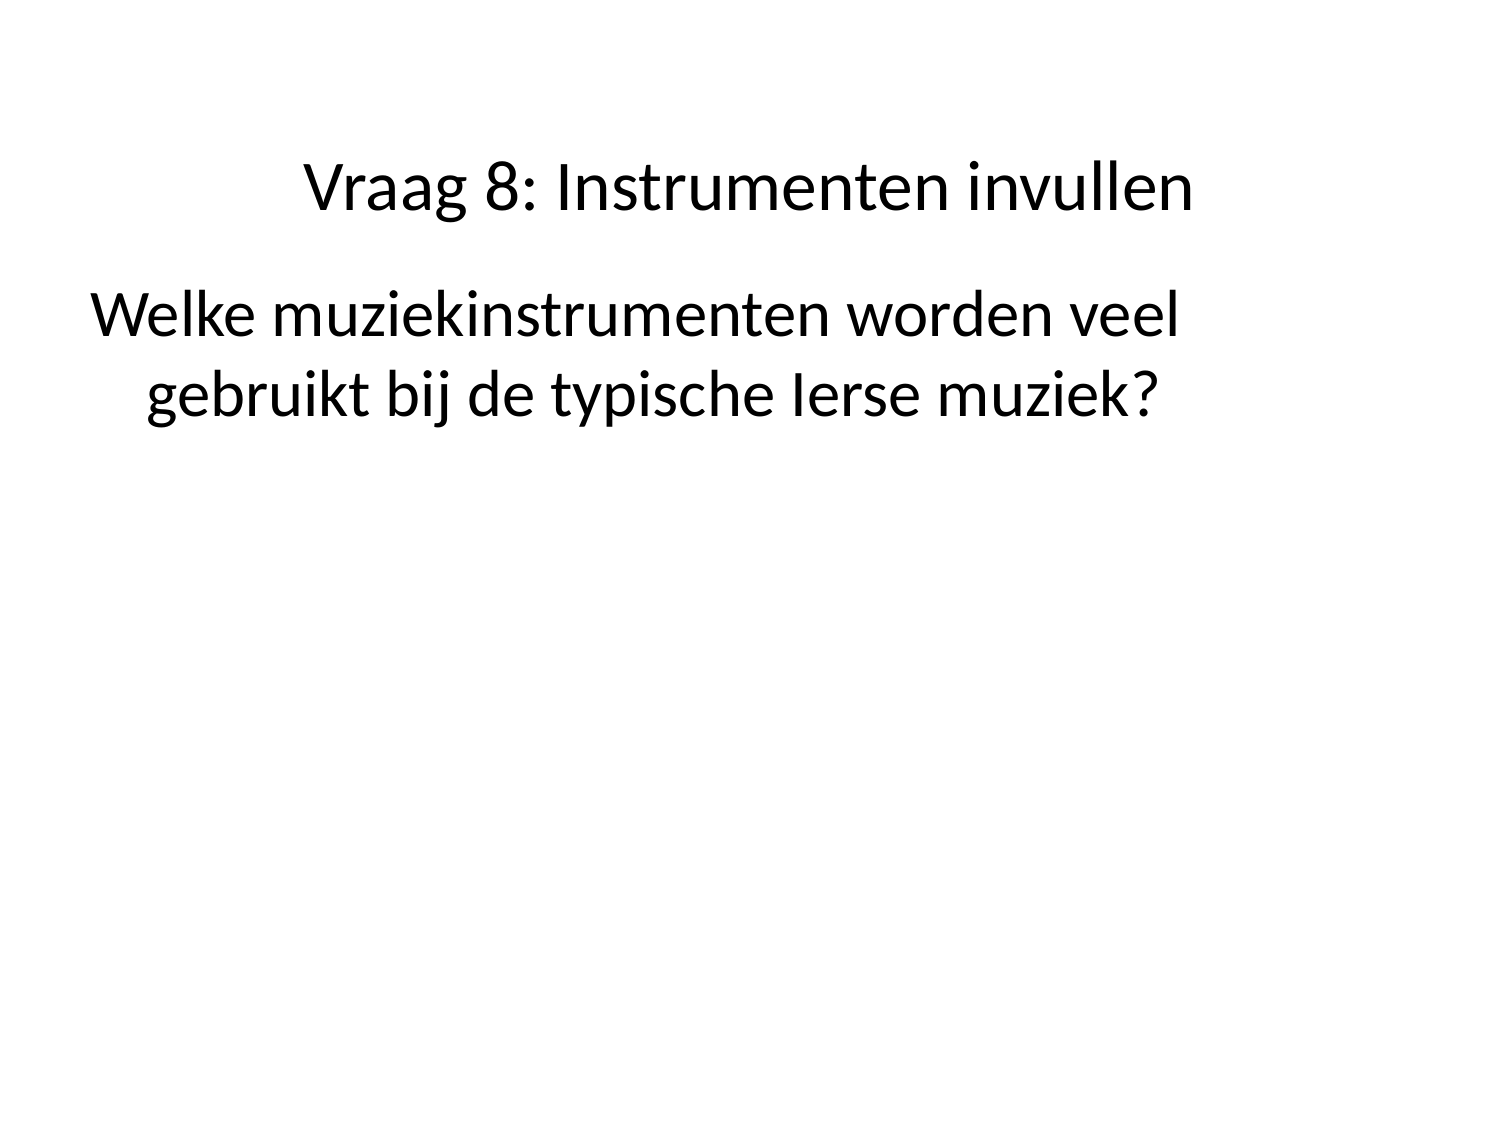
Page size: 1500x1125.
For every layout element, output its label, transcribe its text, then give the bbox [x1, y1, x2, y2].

list Welke muziekinstrumenten worden veel gebruikt bij de typische Ierse muziek? [75, 262, 1425, 1005]
title Vraag 8: Instrumenten invullen [75, 45, 1425, 233]
